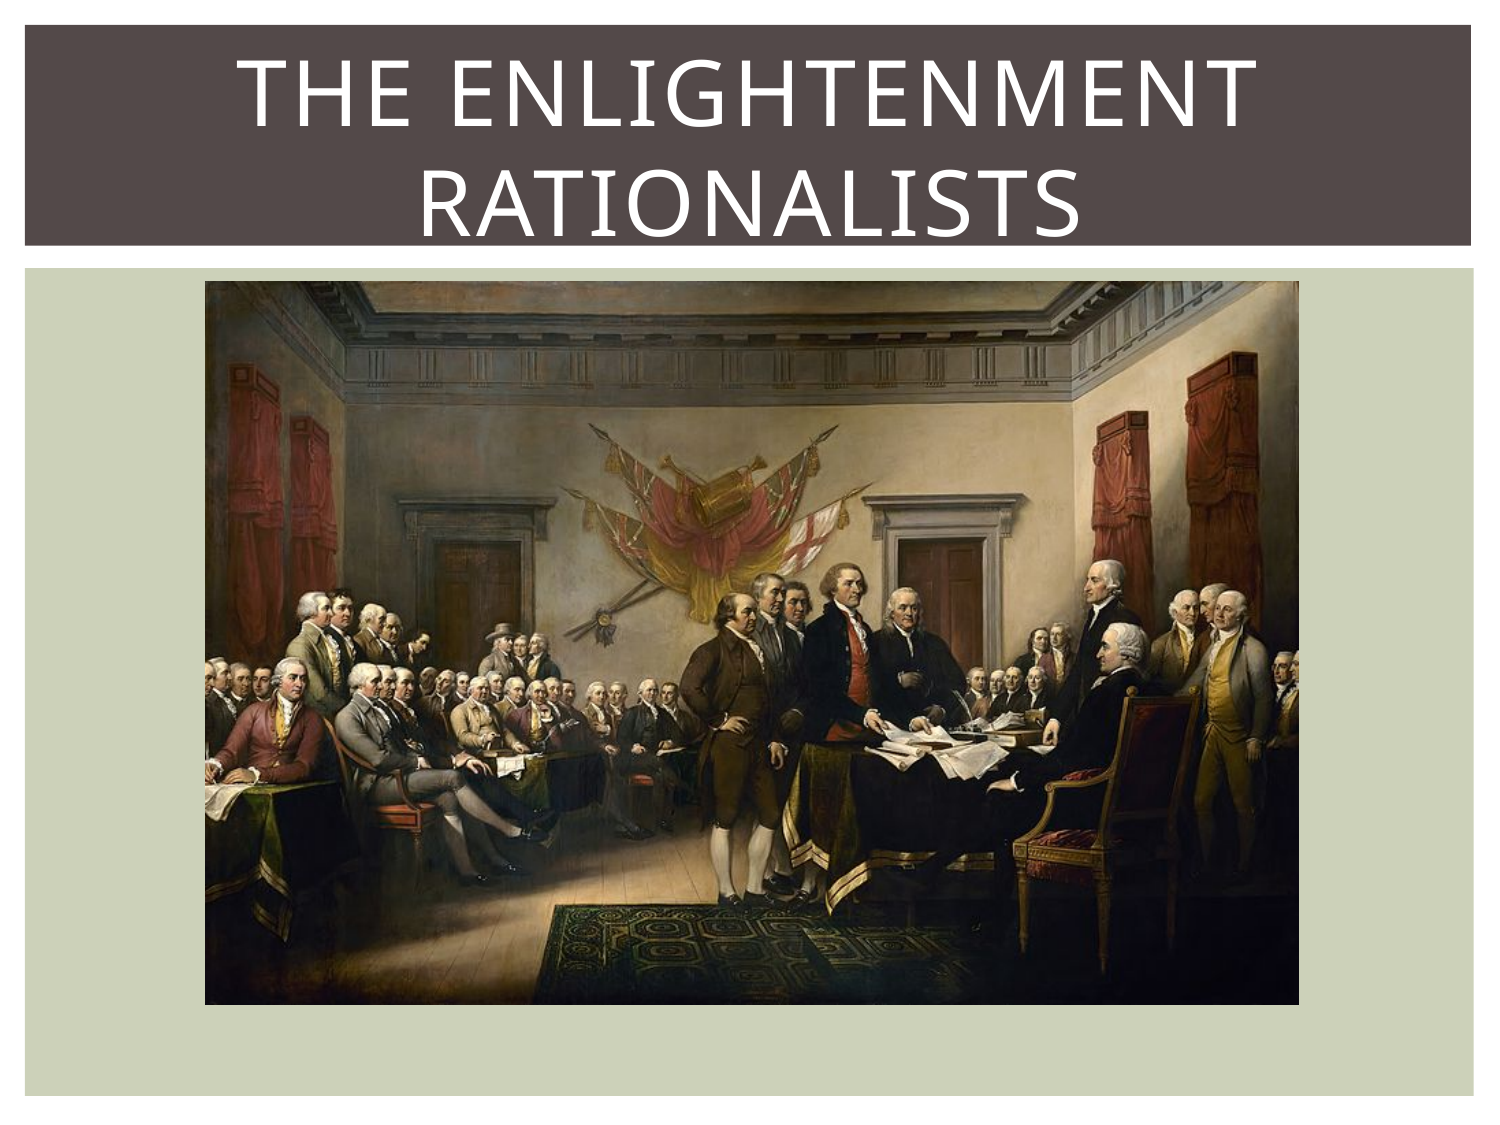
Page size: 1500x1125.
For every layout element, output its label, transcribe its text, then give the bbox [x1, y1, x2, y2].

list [205, 281, 1299, 1006]
title The Enlightenment Rationalists [62, 58, 1438, 232]
